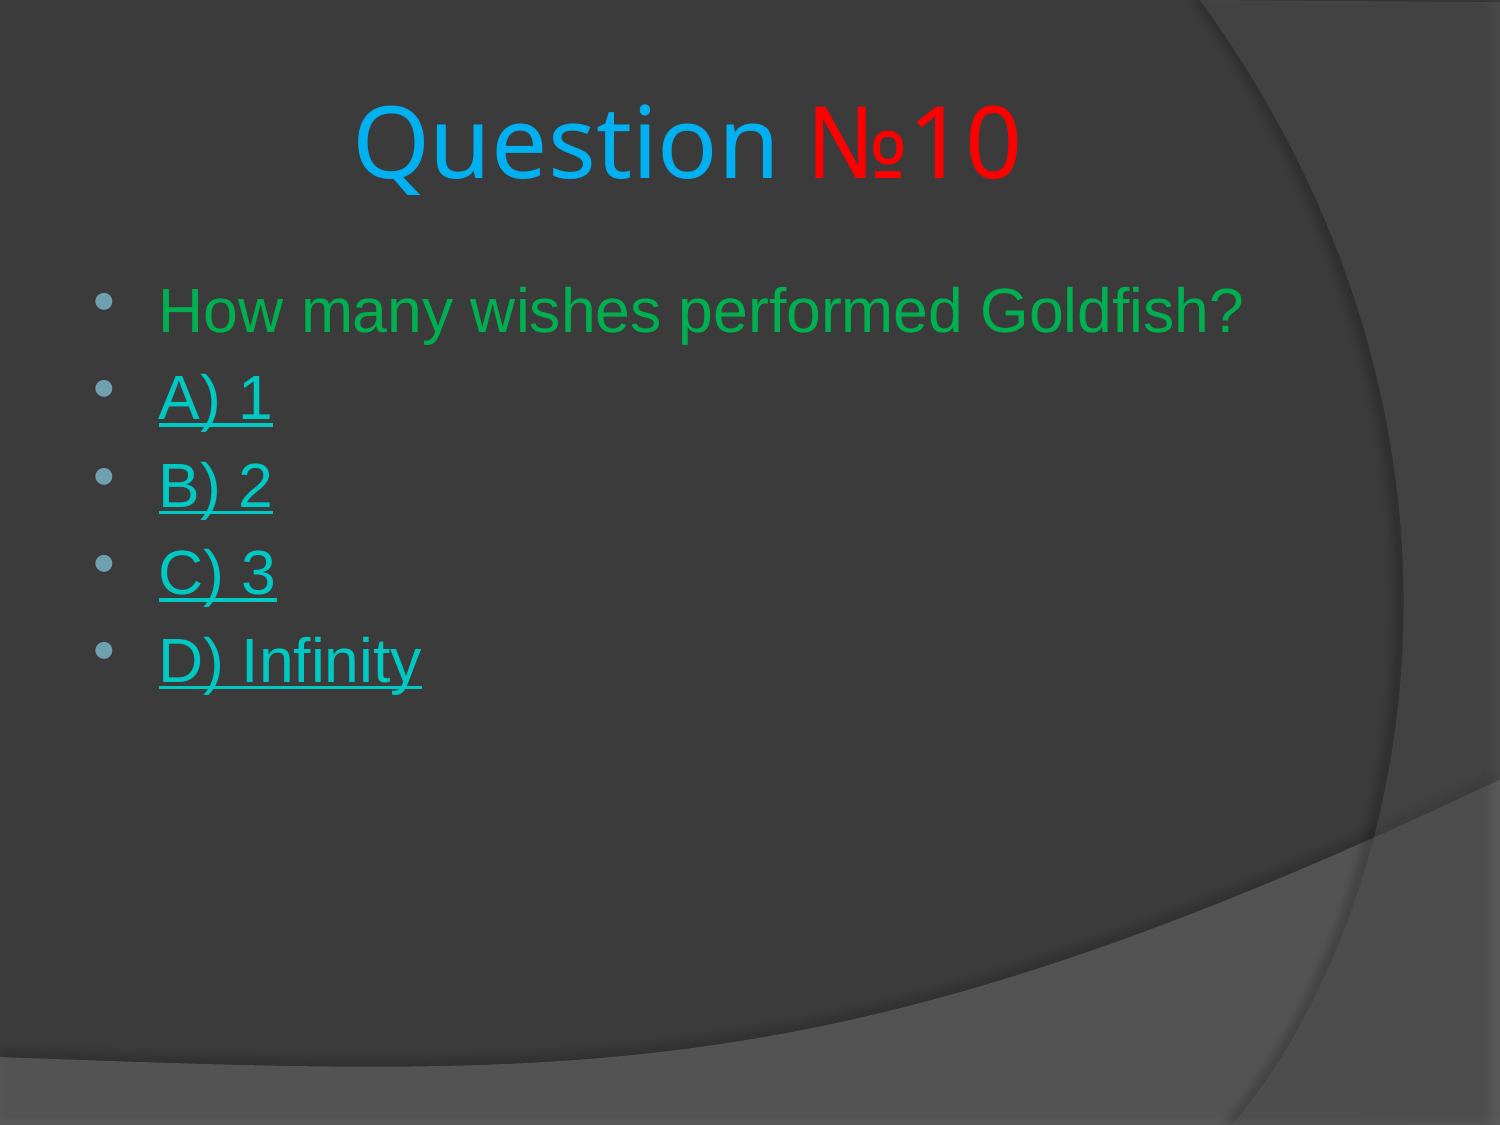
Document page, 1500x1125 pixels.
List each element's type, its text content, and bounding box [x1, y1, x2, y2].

list How many wishes performed Goldfish? A) 1 B) 2 C) 3 D) Infinity [75, 262, 1300, 1005]
title Question №10 [75, 45, 1300, 233]
